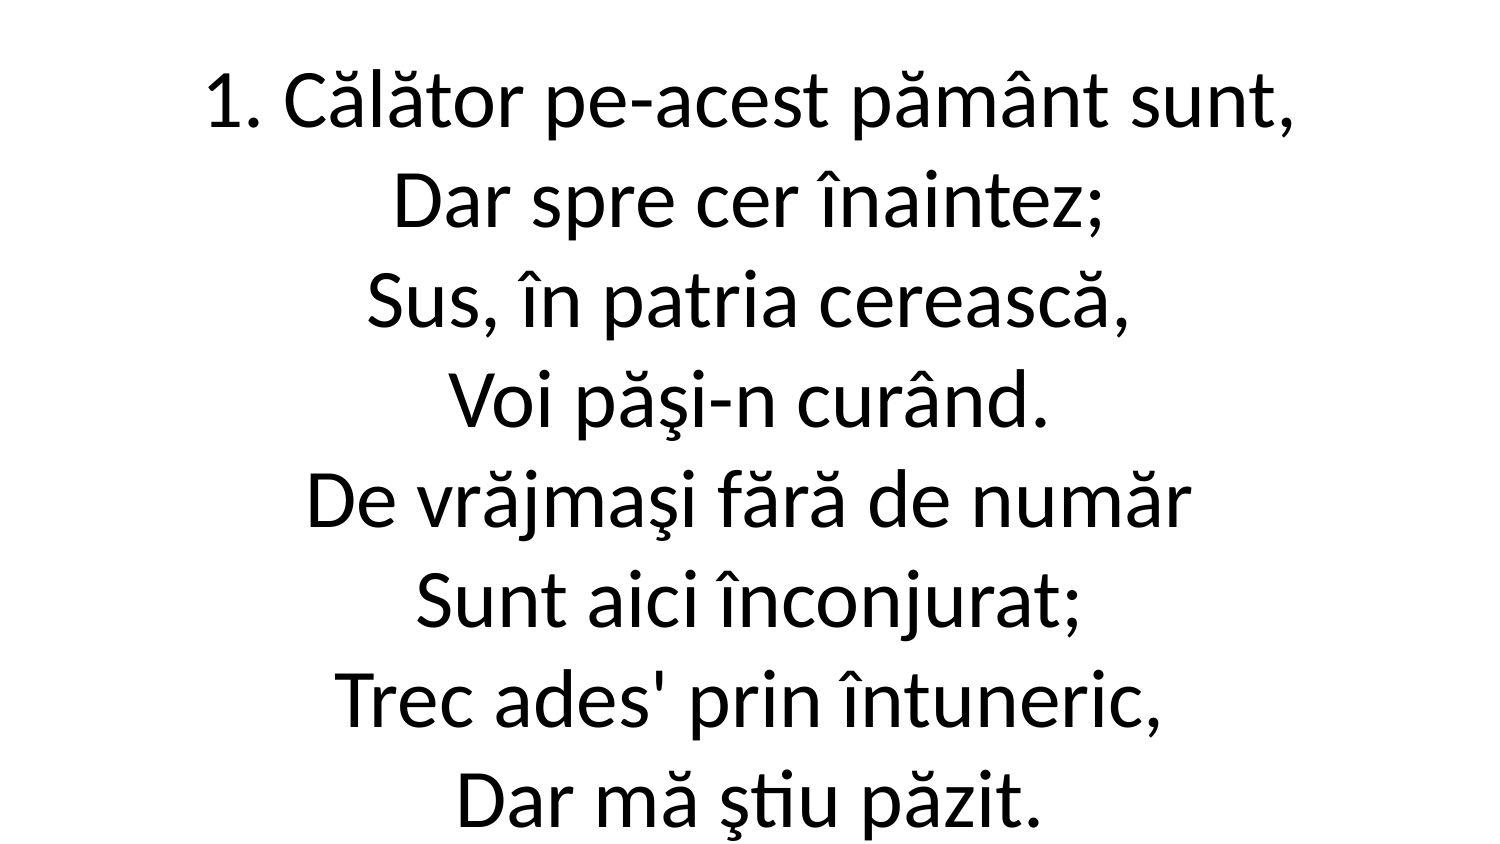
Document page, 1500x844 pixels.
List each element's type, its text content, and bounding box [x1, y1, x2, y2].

text_box 1. Călător pe-acest pământ sunt, Dar spre cer înaintez; Sus, în patria cerească, Voi păşi-n curând. De vrăjmaşi fără de număr Sunt aici înconjurat; Trec ades' prin întuneric, Dar mă ştiu păzit. [186, 0, 1314, 844]
